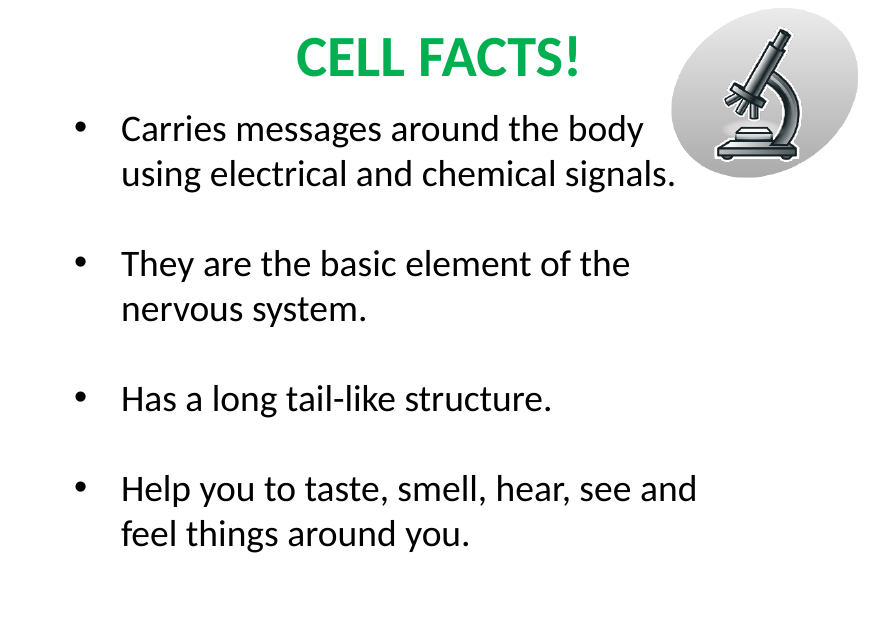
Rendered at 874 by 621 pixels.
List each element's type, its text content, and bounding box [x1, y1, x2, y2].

text_box Carries messages around the body using electrical and chemical signals. They are the basic element of the nervous system. Has a long tail-like structure. Help you to taste, smell, hear, see and feel things around you. [59, 96, 726, 612]
picture [661, 0, 868, 186]
text_box CELL FACTS! [281, 10, 656, 97]
